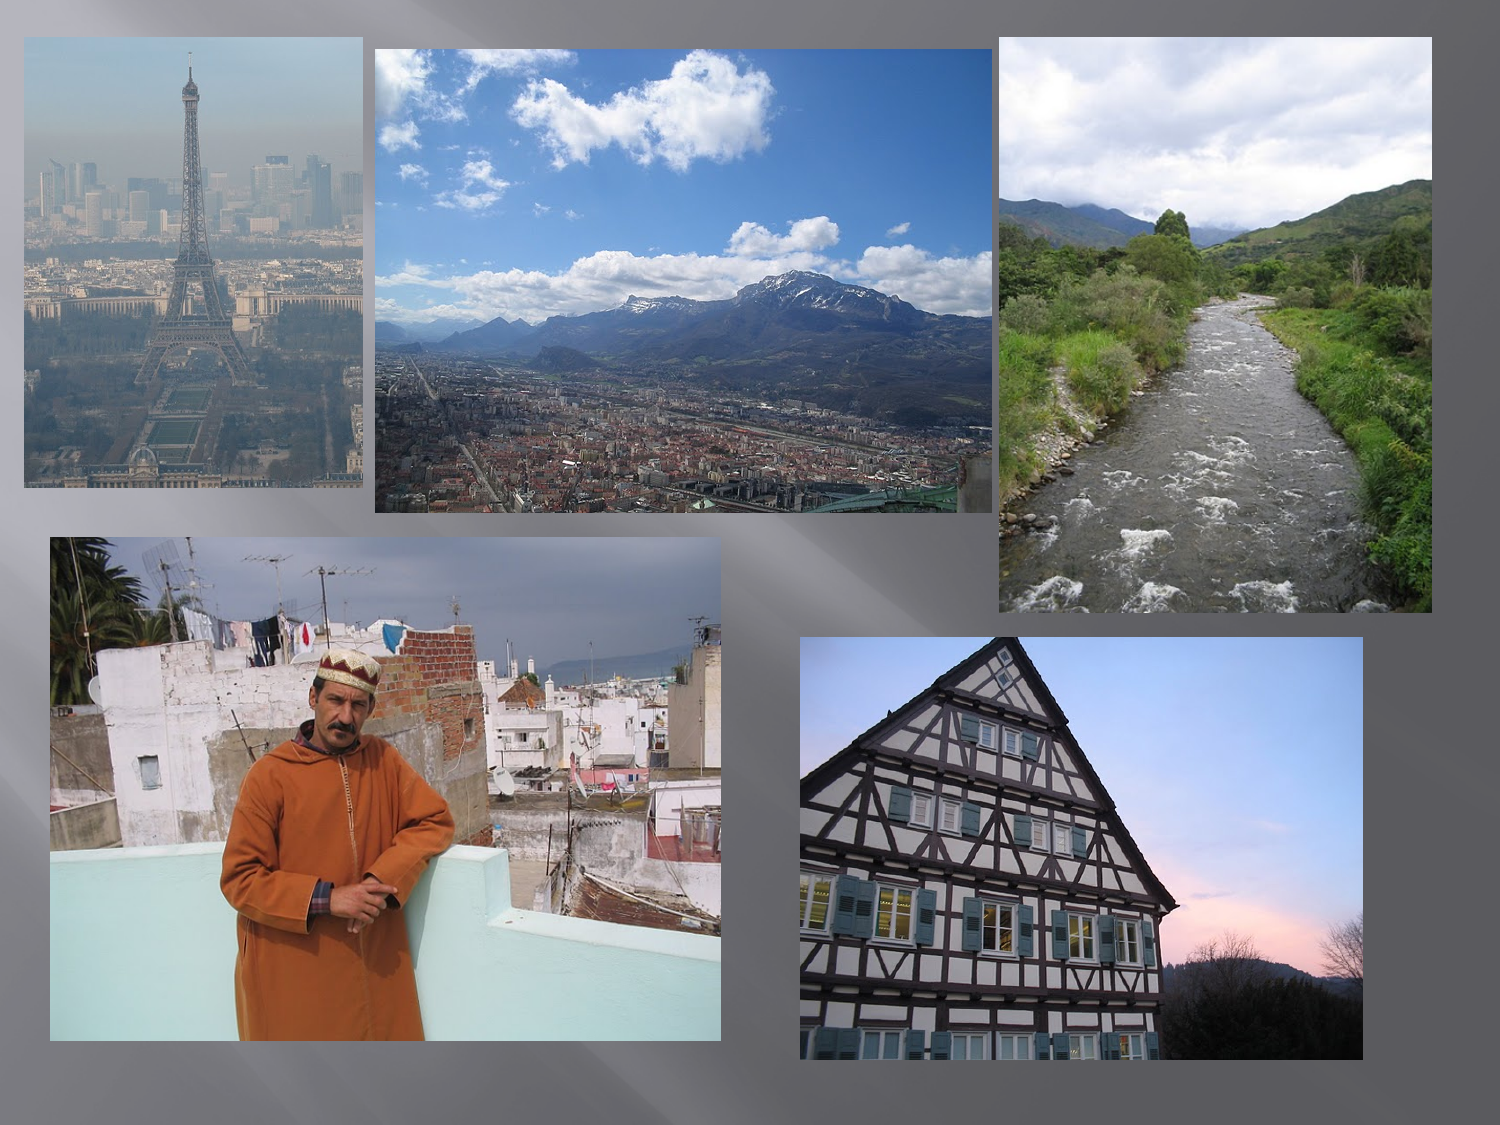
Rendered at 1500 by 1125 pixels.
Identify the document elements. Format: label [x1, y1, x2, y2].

picture [374, 49, 992, 513]
picture [799, 637, 1363, 1060]
picture [999, 37, 1432, 613]
picture [49, 537, 722, 1041]
list [24, 37, 363, 488]
